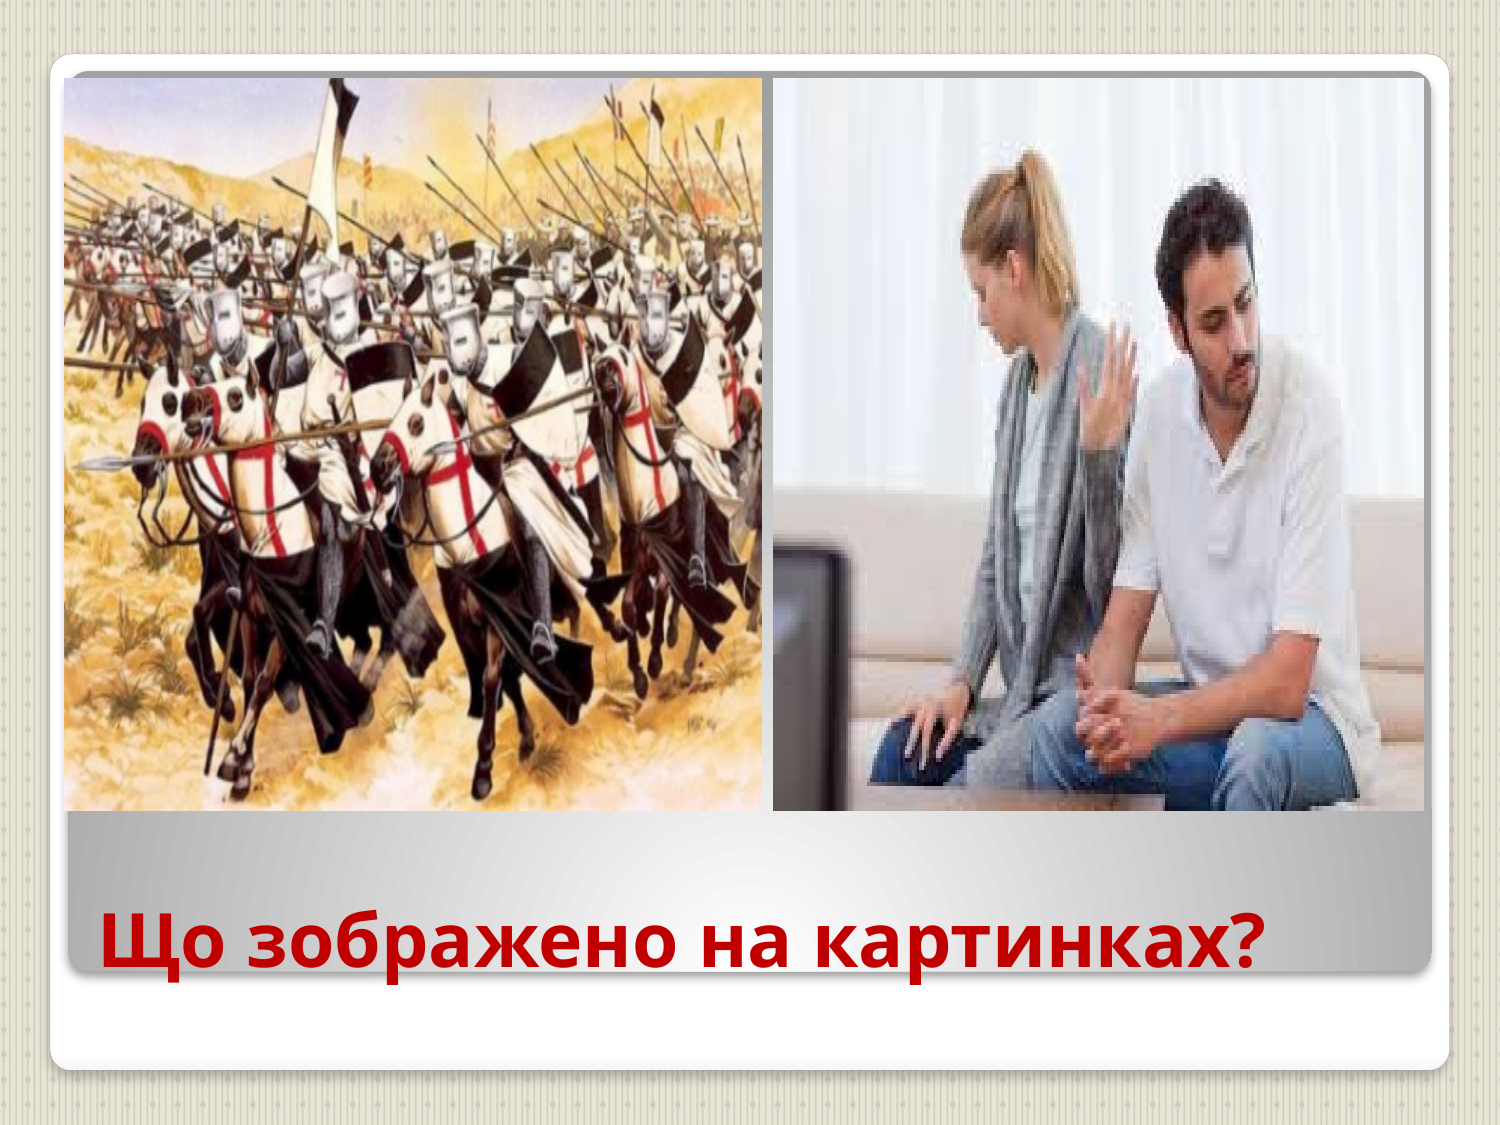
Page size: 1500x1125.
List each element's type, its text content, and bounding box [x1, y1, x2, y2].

picture [64, 77, 763, 811]
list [773, 77, 1424, 811]
title Що зображено на картинках? [82, 820, 1425, 991]
